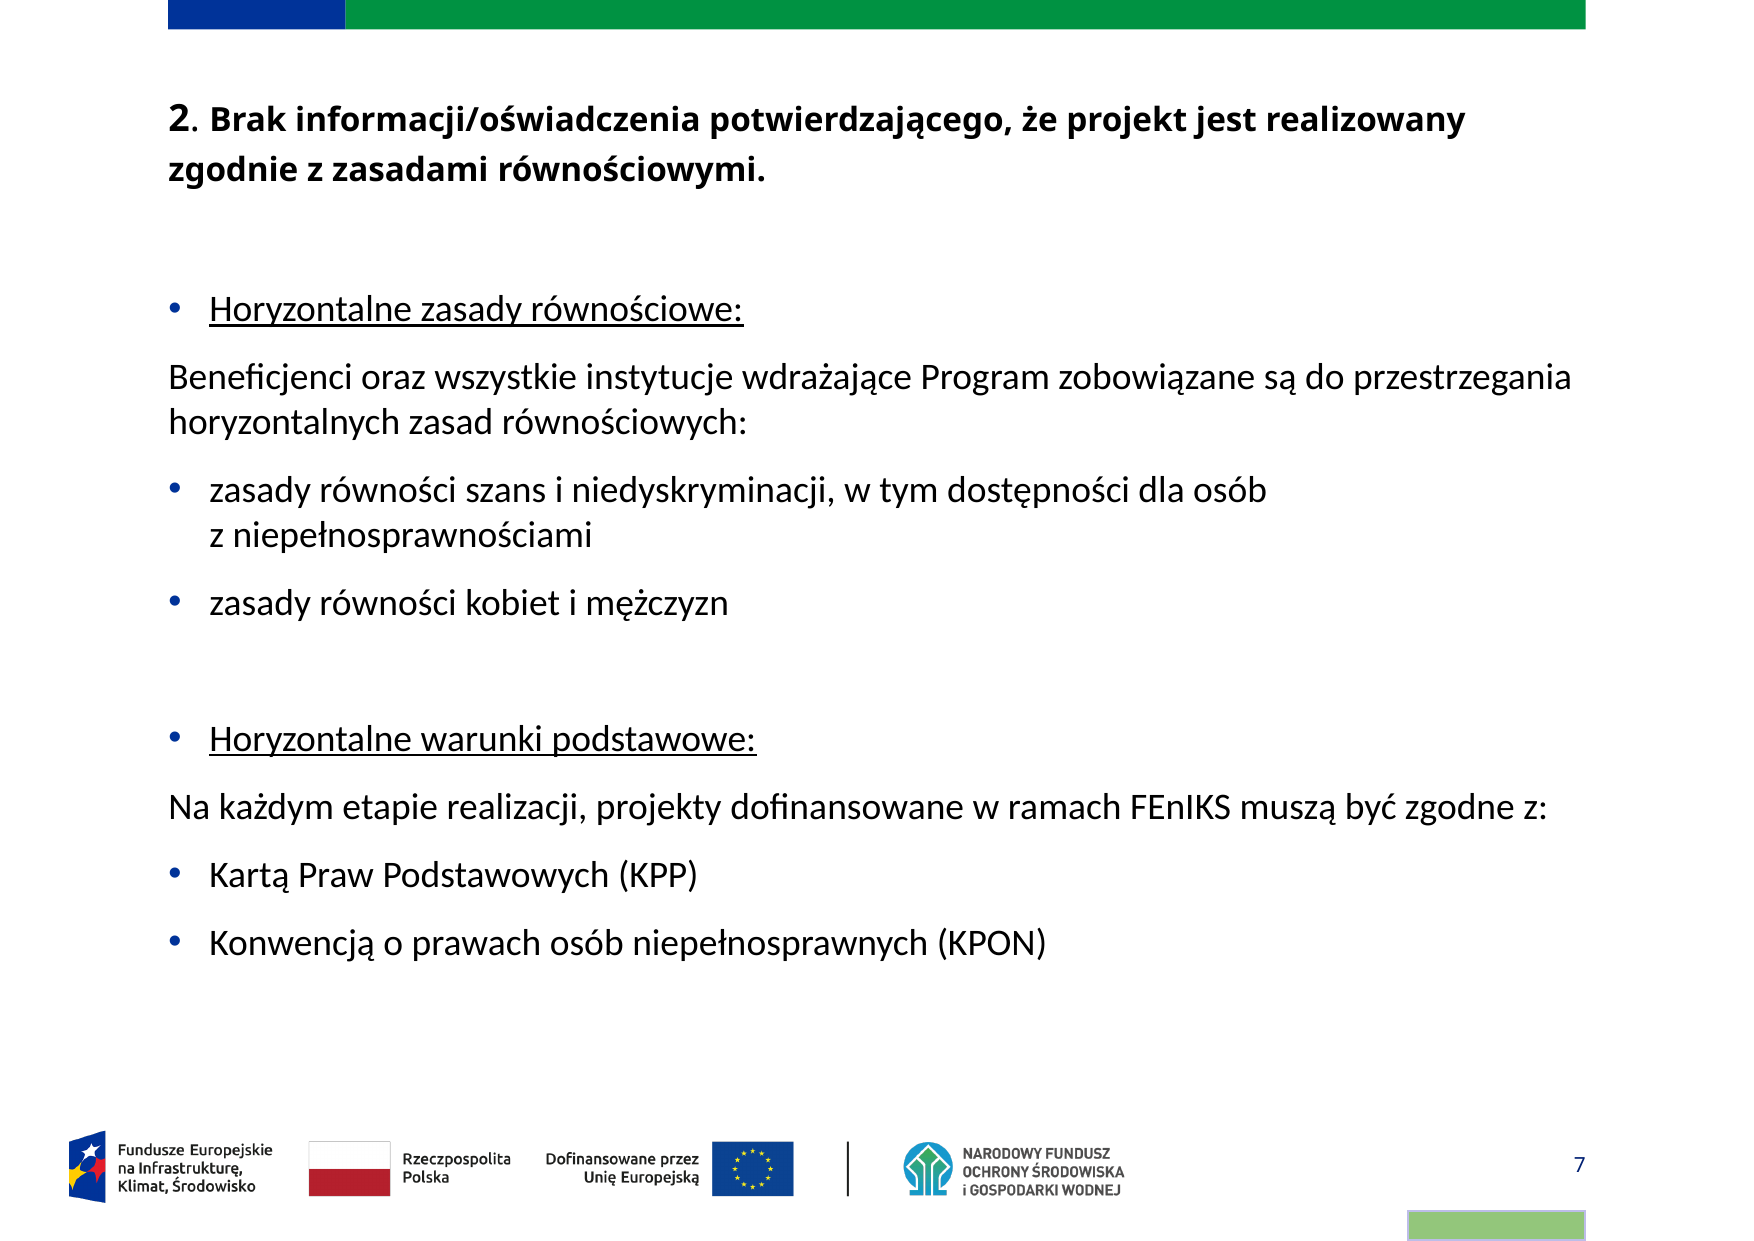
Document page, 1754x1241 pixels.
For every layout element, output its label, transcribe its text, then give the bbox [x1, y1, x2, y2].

picture [49, 1112, 1143, 1221]
slide_number 7 [1408, 1151, 1586, 1181]
list 2. Brak informacji/oświadczenia potwierdzającego, że projekt jest realizowany zgodnie z zasadami równościowymi. Horyzontalne zasady równościowe: Beneficjenci oraz wszystkie instytucje wdrażające Program zobowiązane są do przestrzegania horyzontalnych zasad równościowych: zasady równości szans i niedyskryminacji, w tym dostępności dla osób z niepełnosprawnościami zasady równości kobiet i mężczyzn Horyzontalne warunki podstawowe: Na każdym etapie realizacji, projekty dofinansowane w ramach FEnIKS muszą być zgodne z: Kartą Praw Podstawowych (KPP) Konwencją o prawach osób niepełnosprawnych (KPON) [168, 88, 1586, 1093]
